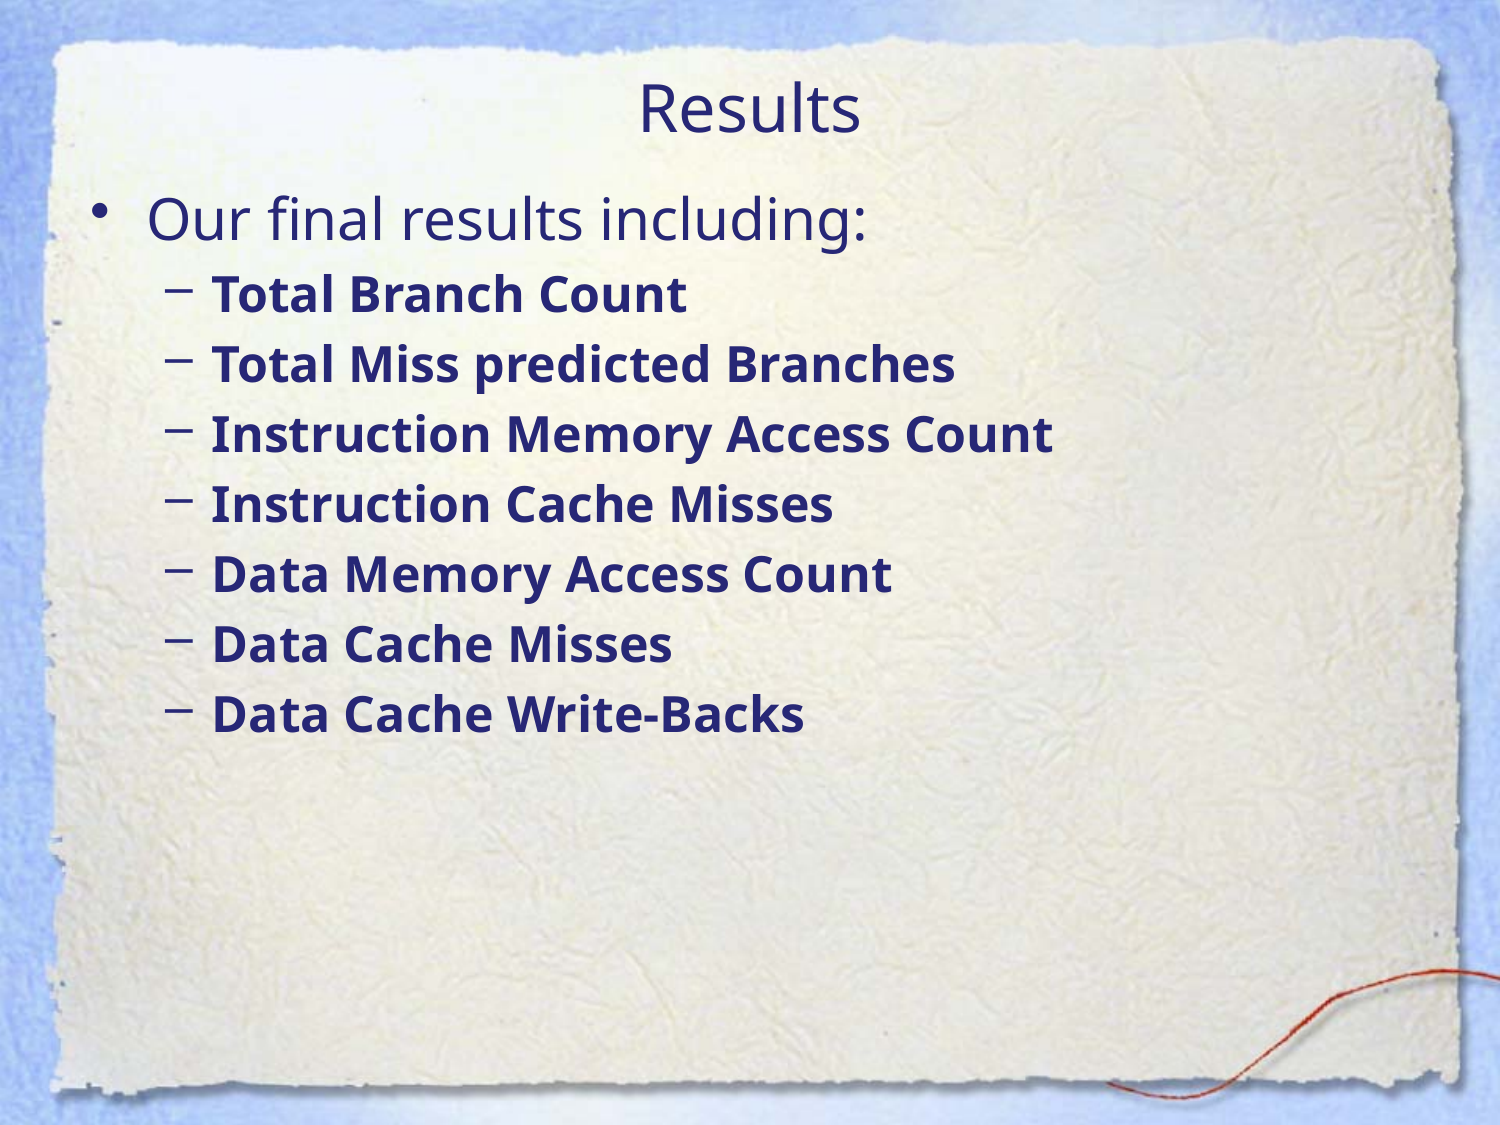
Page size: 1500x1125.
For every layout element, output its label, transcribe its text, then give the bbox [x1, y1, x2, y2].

title Results [74, 37, 1426, 174]
picture [0, 0, 1500, 1125]
list Our final results including: Total Branch Count Total Miss predicted Branches Instruction Memory Access Count Instruction Cache Misses Data Memory Access Count Data Cache Misses Data Cache Write-Backs [74, 174, 1426, 1038]
